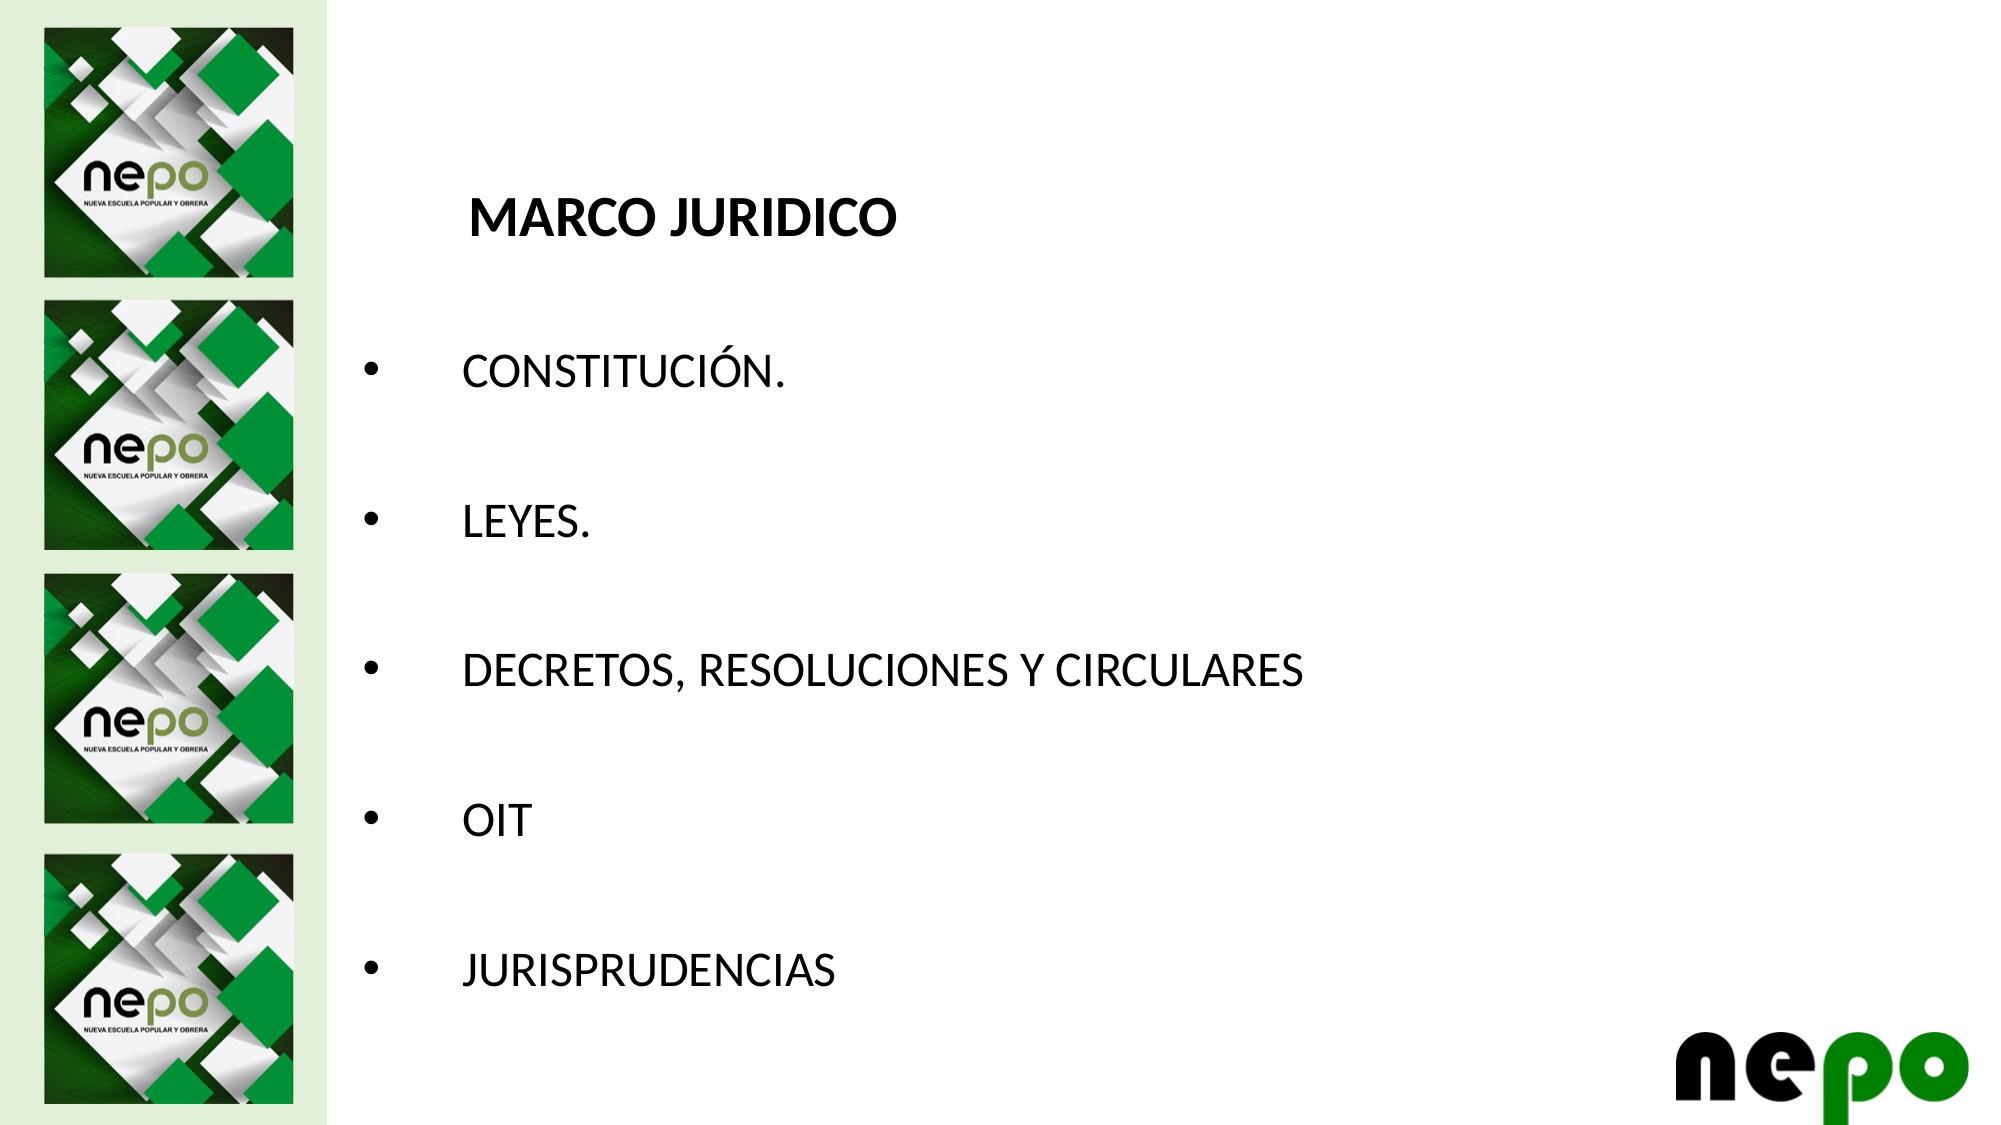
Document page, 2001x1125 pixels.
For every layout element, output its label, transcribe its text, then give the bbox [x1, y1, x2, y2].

list MARCO JURIDICO CONSTITUCIÓN. LEYES. DECRETOS, RESOLUCIONES Y CIRCULARES OIT JURISPRUDENCIAS [347, 178, 1964, 1014]
picture [0, 0, 327, 1125]
picture [1676, 1032, 1969, 1125]
